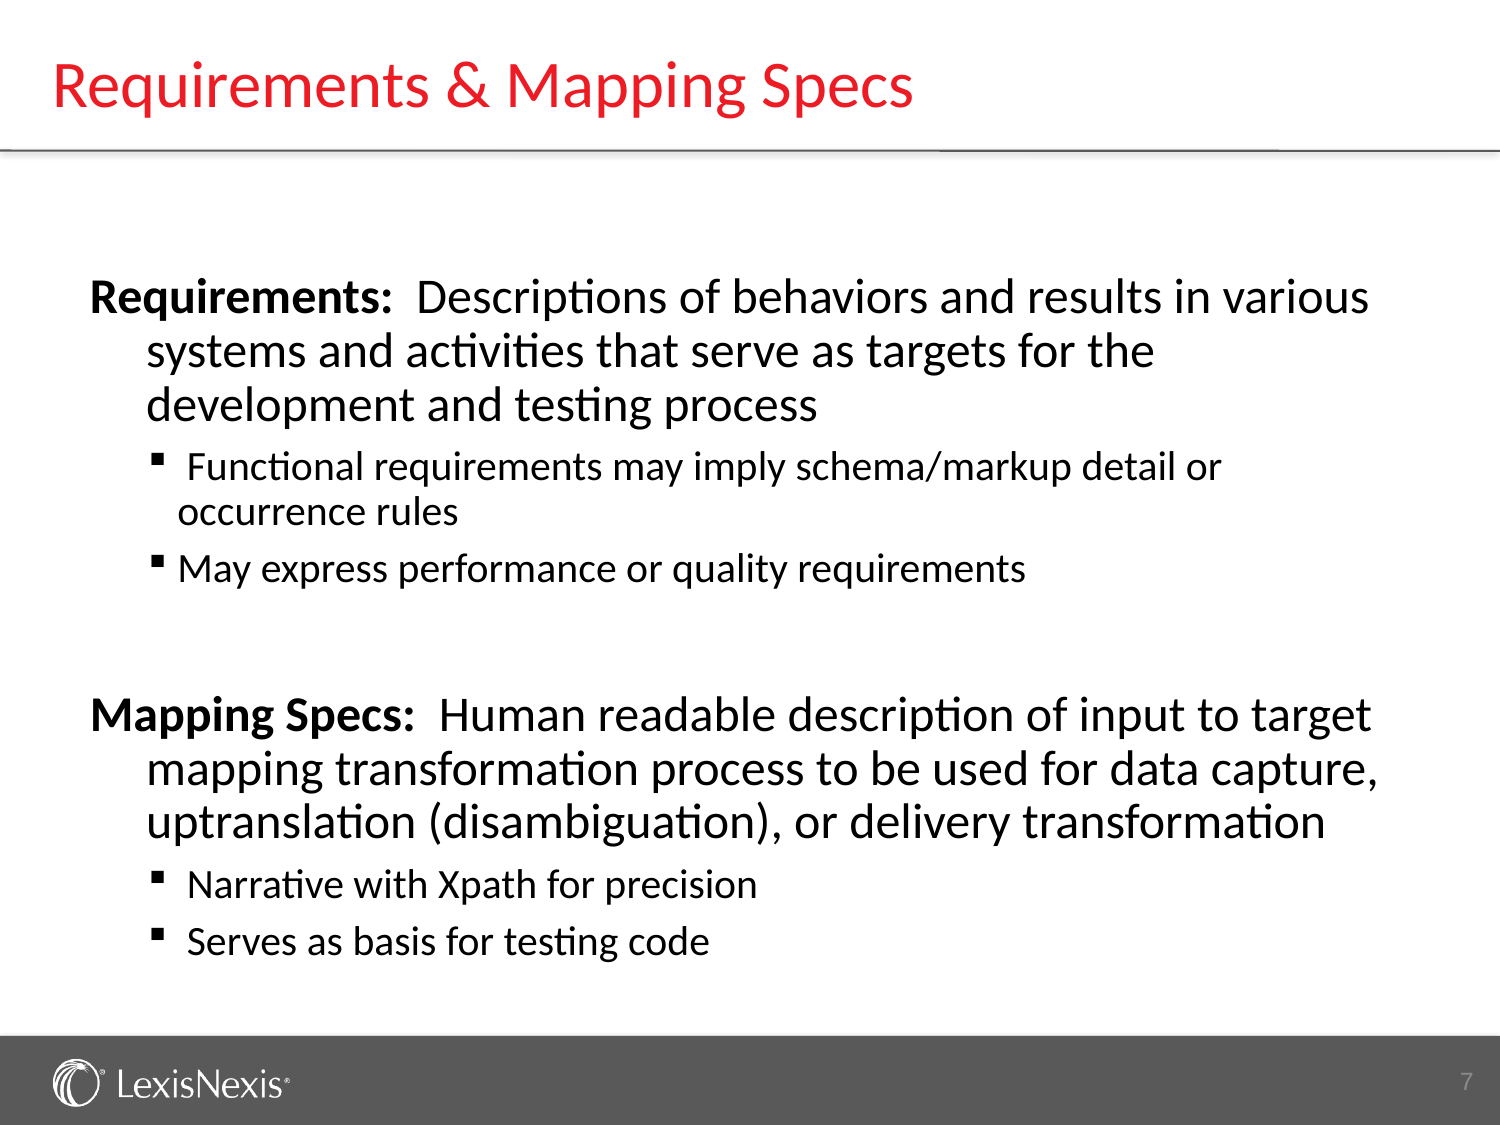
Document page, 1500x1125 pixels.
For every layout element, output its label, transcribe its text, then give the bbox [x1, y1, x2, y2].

list Requirements: Descriptions of behaviors and results in various systems and activities that serve as targets for the development and testing process Functional requirements may imply schema/markup detail or occurrence rules May express performance or quality requirements Mapping Specs: Human readable description of input to target mapping transformation process to be used for data capture, uptranslation (disambiguation), or delivery transformation Narrative with Xpath for precision Serves as basis for testing code [75, 262, 1425, 1005]
title Requirements & Mapping Specs [37, 37, 1463, 138]
picture [50, 1056, 292, 1109]
